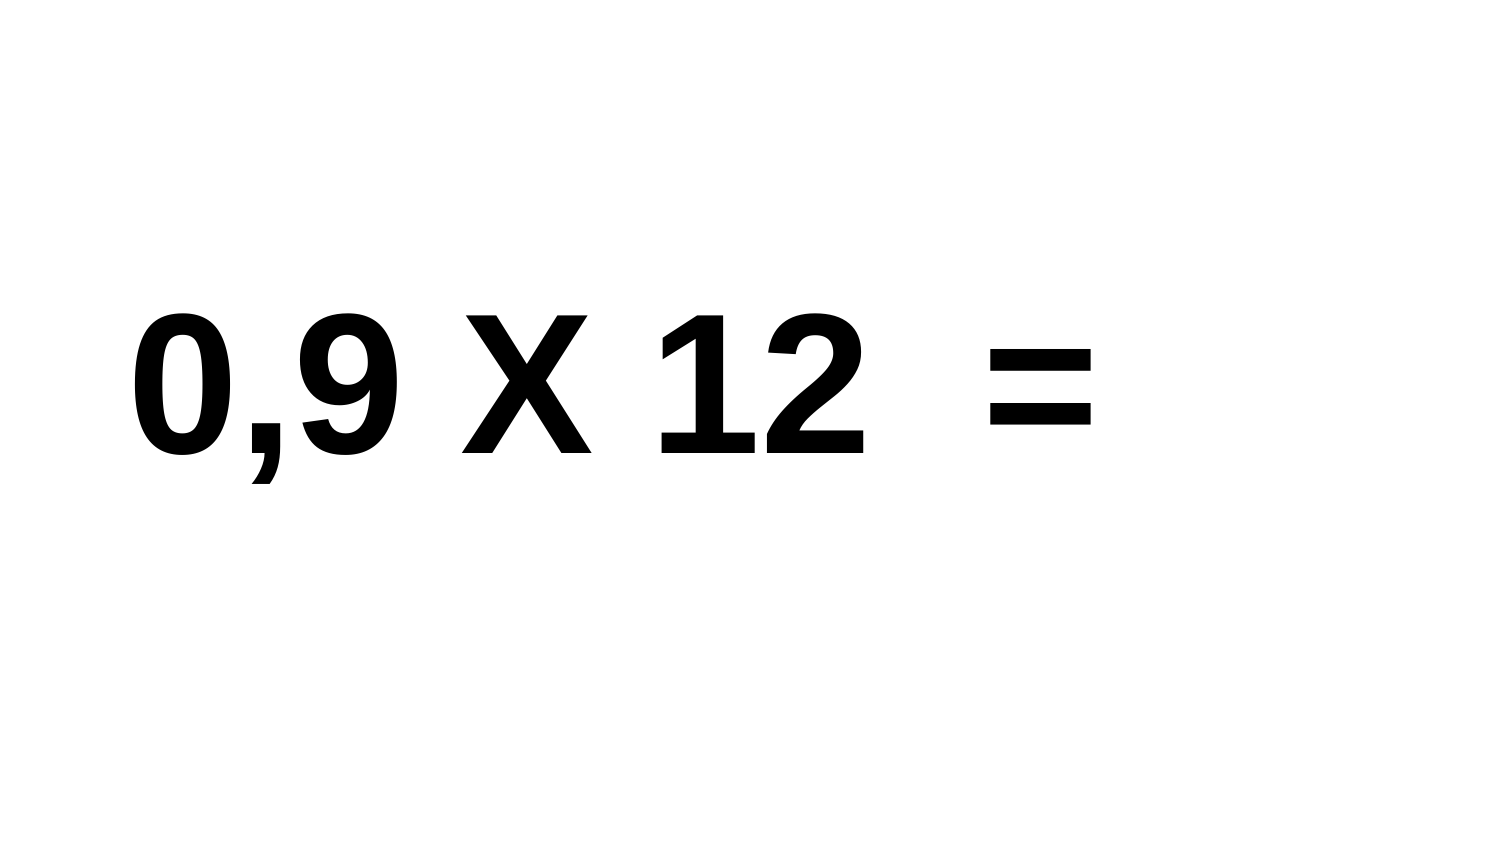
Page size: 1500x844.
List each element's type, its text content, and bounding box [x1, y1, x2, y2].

text_box 0,9 X 12 = [112, 318, 1388, 509]
